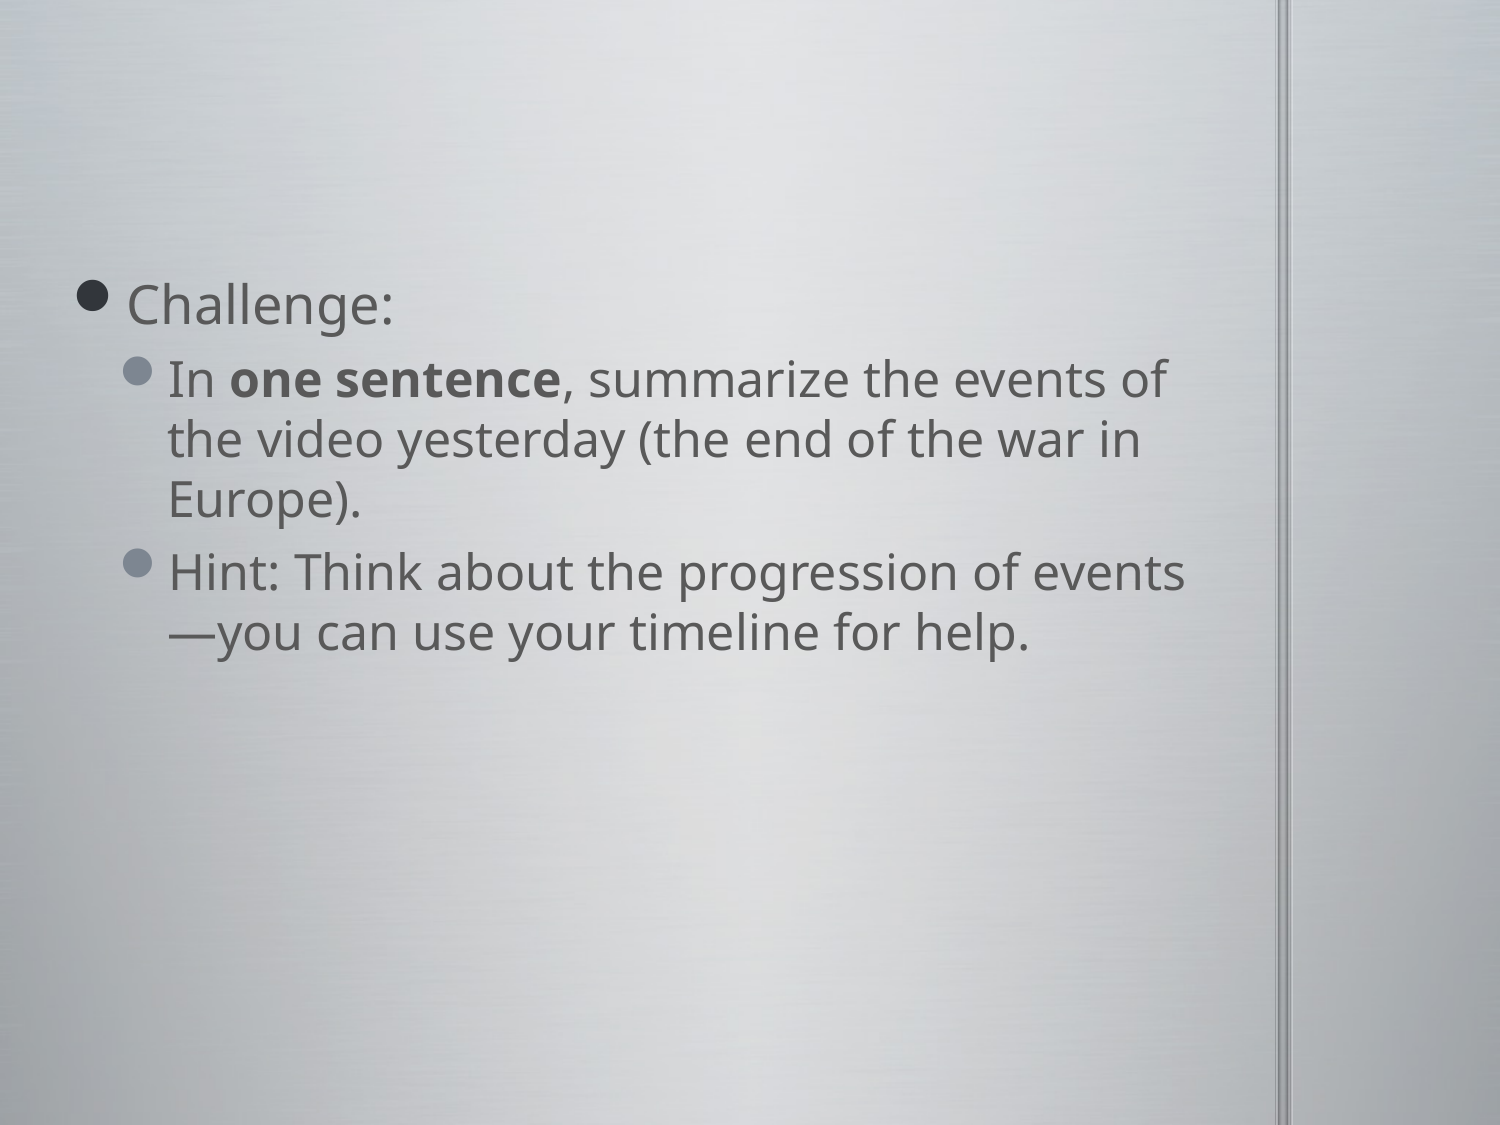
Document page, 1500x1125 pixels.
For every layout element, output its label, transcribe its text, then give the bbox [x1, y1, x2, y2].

picture [0, 0, 1500, 1125]
list Challenge: In one sentence, summarize the events of the video yesterday (the end of the war in Europe). Hint: Think about the progression of events—you can use your timeline for help. [57, 262, 1220, 1005]
